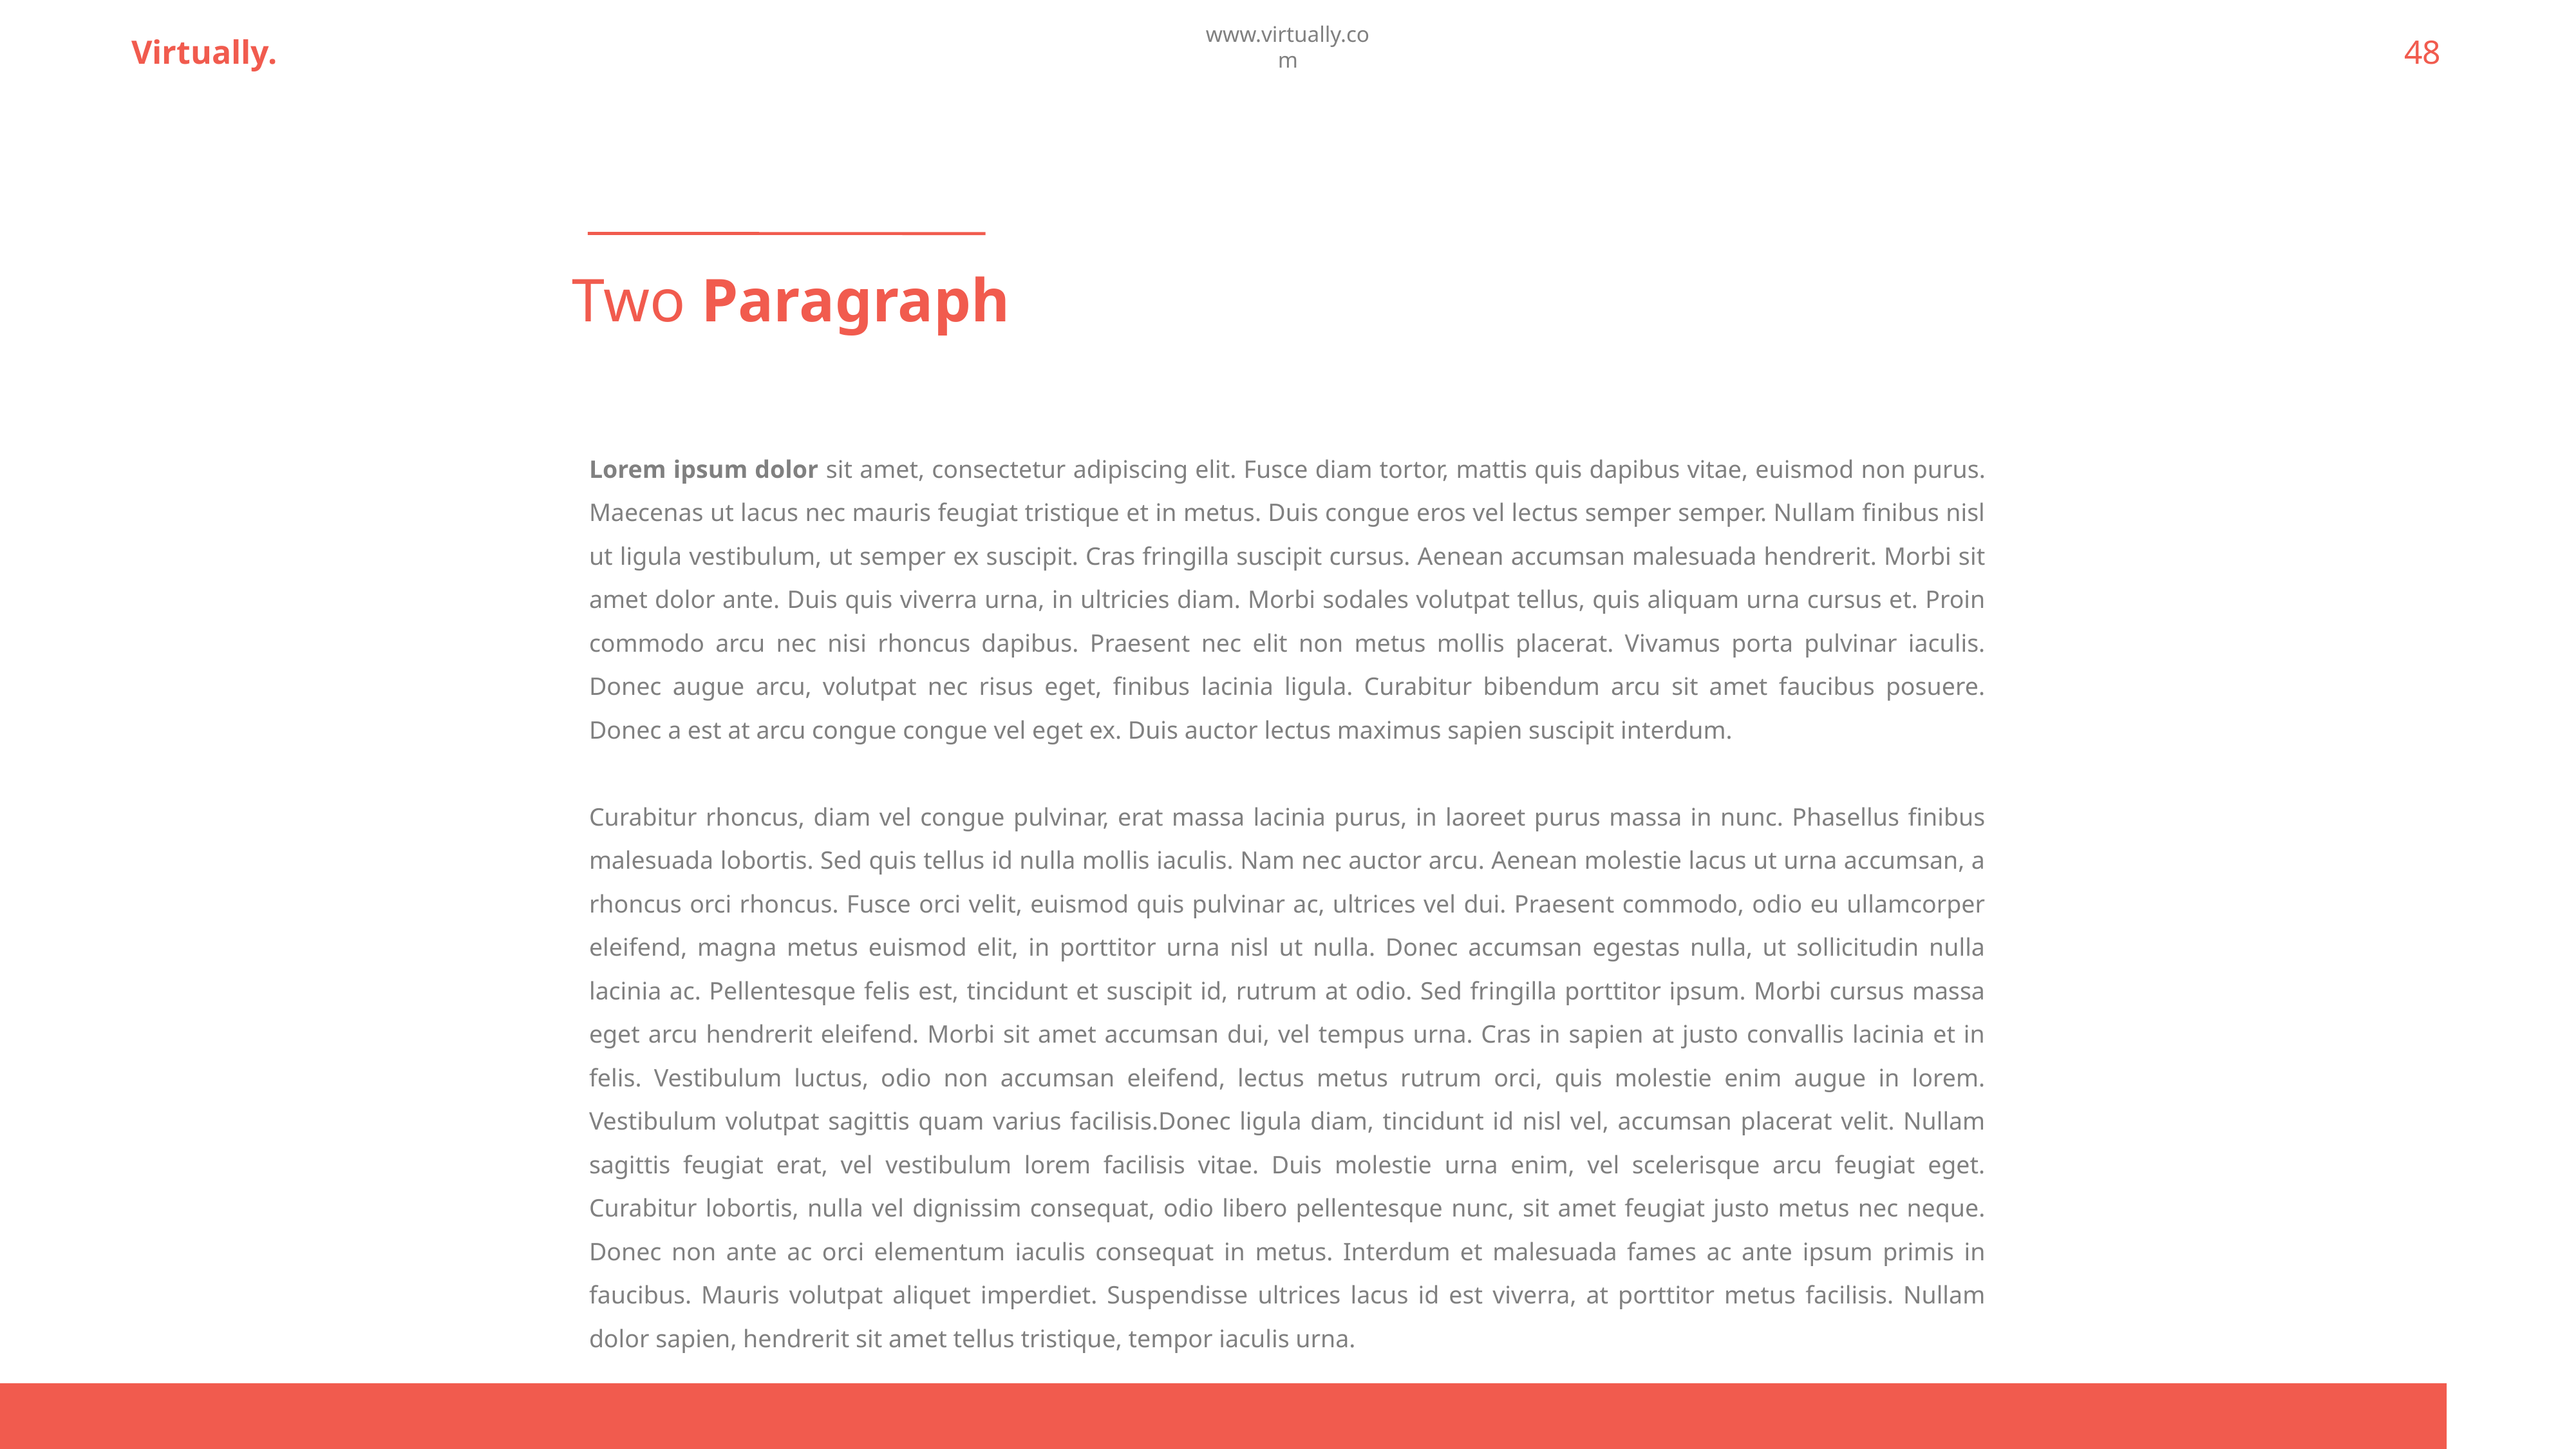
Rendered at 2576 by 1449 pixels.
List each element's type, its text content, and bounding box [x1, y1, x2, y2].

text_box Virtually. [131, 32, 277, 71]
text_box 48 [2404, 32, 2441, 71]
text_box Lorem ipsum dolor sit amet, consectetur adipiscing elit. Fusce diam tortor, mattis quis dapibus vitae, euismod non purus. Maecenas ut lacus nec mauris feugiat tristique et in metus. Duis congue eros vel lectus semper semper. Nullam finibus nisl ut ligula vestibulum, ut semper ex suscipit. Cras fringilla suscipit cursus. Aenean accumsan malesuada hendrerit. Morbi sit amet dolor ante. Duis quis viverra urna, in ultricies diam. Morbi sodales volutpat tellus, quis aliquam urna cursus et. Proin commodo arcu nec nisi rhoncus dapibus. Praesent nec elit non metus mollis placerat. Vivamus porta pulvinar iaculis. Donec augue arcu, volutpat nec risus eget, finibus lacinia ligula. Curabitur bibendum arcu sit amet faucibus posuere. Donec a est at arcu congue congue vel eget ex. Duis auctor lectus maximus sapien suscipit interdum. Curabitur rhoncus, diam vel congue pulvinar, erat massa lacinia purus, in laoreet purus massa in nunc. Phasellus finibus malesuada lobortis. Sed quis tellus id nulla mollis iaculis. Nam nec auctor arcu. Aenean molestie lacus ut urna accumsan, a rhoncus orci rhoncus. Fusce orci velit, euismod quis pulvinar ac, ultrices vel dui. Praesent commodo, odio eu ullamcorper eleifend, magna metus euismod elit, in porttitor urna nisl ut nulla. Donec accumsan egestas nulla, ut sollicitudin nulla lacinia ac. Pellentesque felis est, tincidunt et suscipit id, rutrum at odio. Sed fringilla porttitor ipsum. Morbi cursus massa eget arcu hendrerit eleifend. Morbi sit amet accumsan dui, vel tempus urna. Cras in sapien at justo convallis lacinia et in felis. Vestibulum luctus, odio non accumsan eleifend, lectus metus rutrum orci, quis molestie enim augue in lorem. Vestibulum volutpat sagittis quam varius facilisis.Donec ligula diam, tincidunt id nisl vel, accumsan placerat velit. Nullam sagittis feugiat erat, vel vestibulum lorem facilisis vitae. Duis molestie urna enim, vel scelerisque arcu feugiat eget. Curabitur lobortis, nulla vel dignissim consequat, odio libero pellentesque nunc, sit amet feugiat justo metus nec neque. Donec non ante ac orci elementum iaculis consequat in metus. Interdum et malesuada fames ac ante ipsum primis in faucibus. Mauris volutpat aliquet imperdiet. Suspendisse ultrices lacus id est viverra, at porttitor metus facilisis. Nullam dolor sapien, hendrerit sit amet tellus tristique, tempor iaculis urna. [579, 434, 1997, 1345]
text_box www.virtually.com [1187, 15, 1389, 77]
text_box [0, 1383, 2447, 1449]
text_box Two Paragraph [572, 262, 1010, 334]
